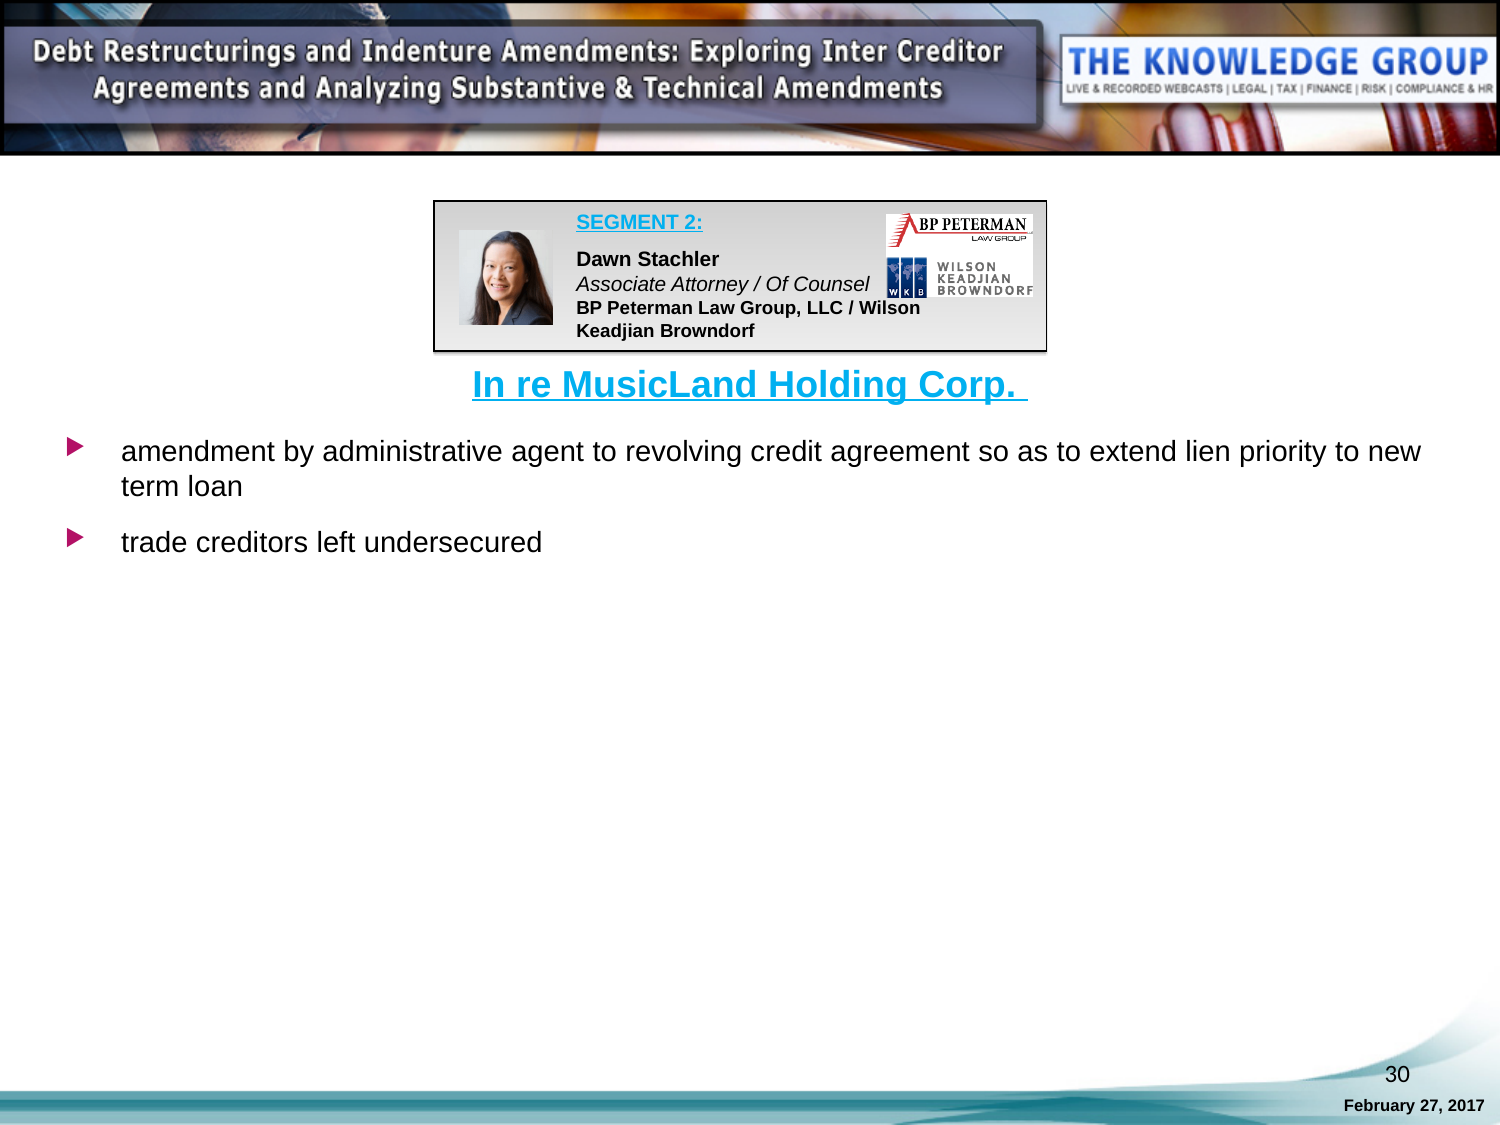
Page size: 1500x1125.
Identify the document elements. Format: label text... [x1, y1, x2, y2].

text_box February 27, 2017 [1100, 1087, 1500, 1123]
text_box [433, 200, 1047, 352]
picture [0, 0, 1500, 352]
picture [0, 412, 1500, 1125]
slide_number 30 [1074, 1042, 1425, 1103]
text_box In re MusicLand Holding Corp. [0, 352, 1500, 412]
text_box amendment by administrative agent to revolving credit agreement so as to extend lien priority to new term loan trade creditors left undersecured [50, 424, 1450, 733]
